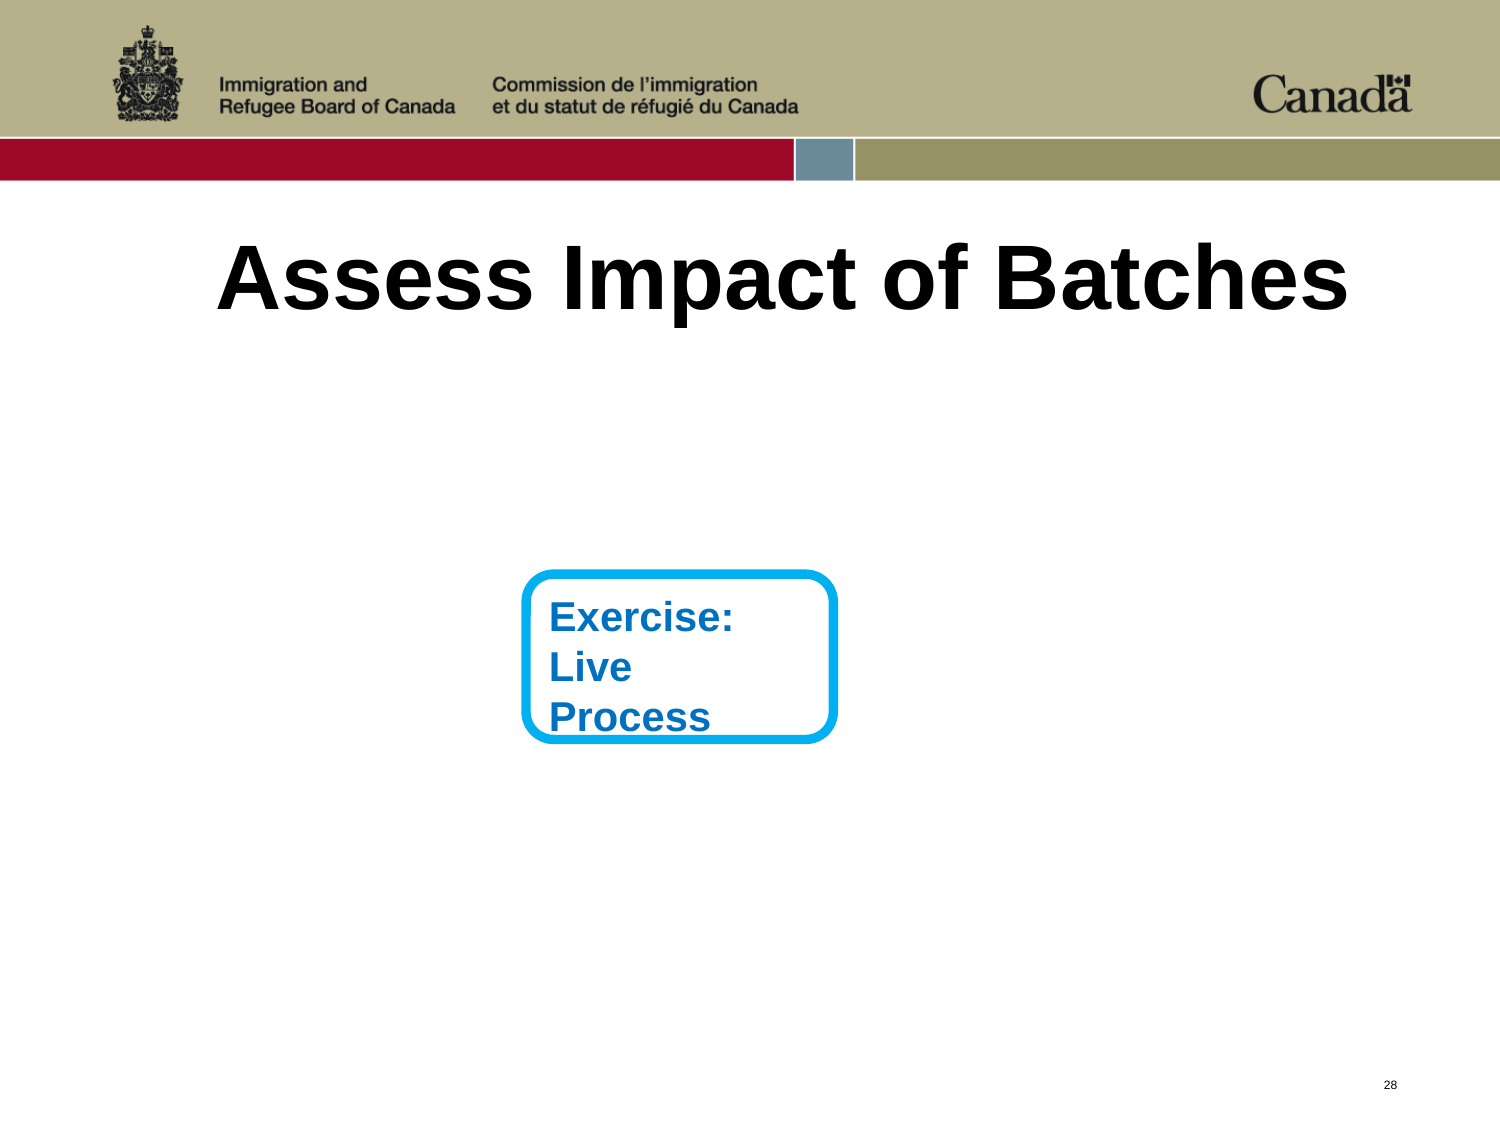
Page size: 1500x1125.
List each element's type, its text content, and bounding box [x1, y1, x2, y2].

picture [0, 0, 1500, 1125]
text_box Exercise: Live Process [526, 574, 834, 740]
title Assess Impact of Batches [200, 237, 1413, 425]
slide_number 28 [1100, 1025, 1413, 1100]
